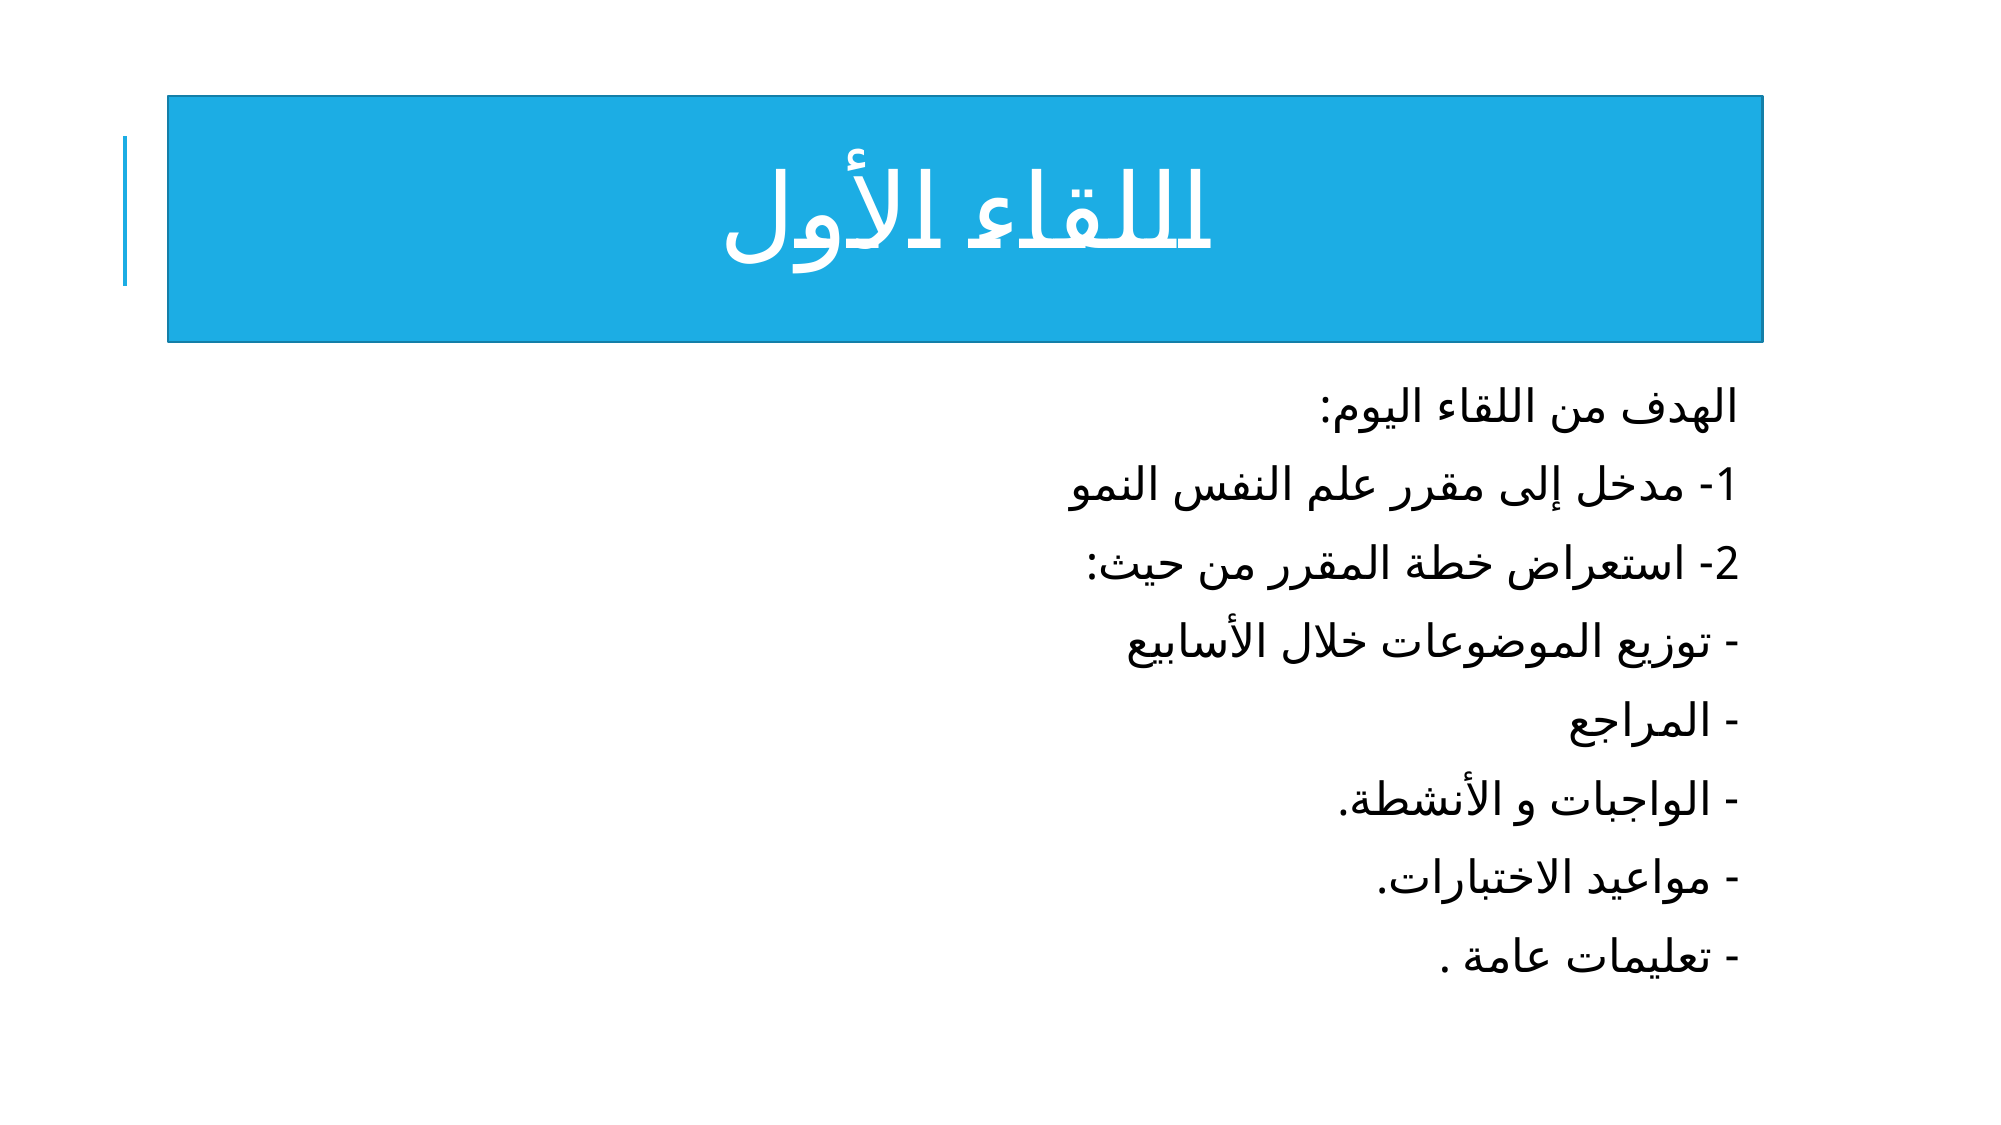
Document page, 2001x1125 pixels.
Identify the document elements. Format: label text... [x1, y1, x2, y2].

title اللقاء الأول [167, 95, 1764, 343]
list الهدف من اللقاء اليوم: 1- مدخل إلى مقرر علم النفس النمو 2- استعراض خطة المقرر من حيث: - توزيع الموضوعات خلال الأسابيع - المراجع - الواجبات و الأنشطة. - مواعيد الاختبارات. - تعليمات عامة . [168, 375, 1763, 1035]
